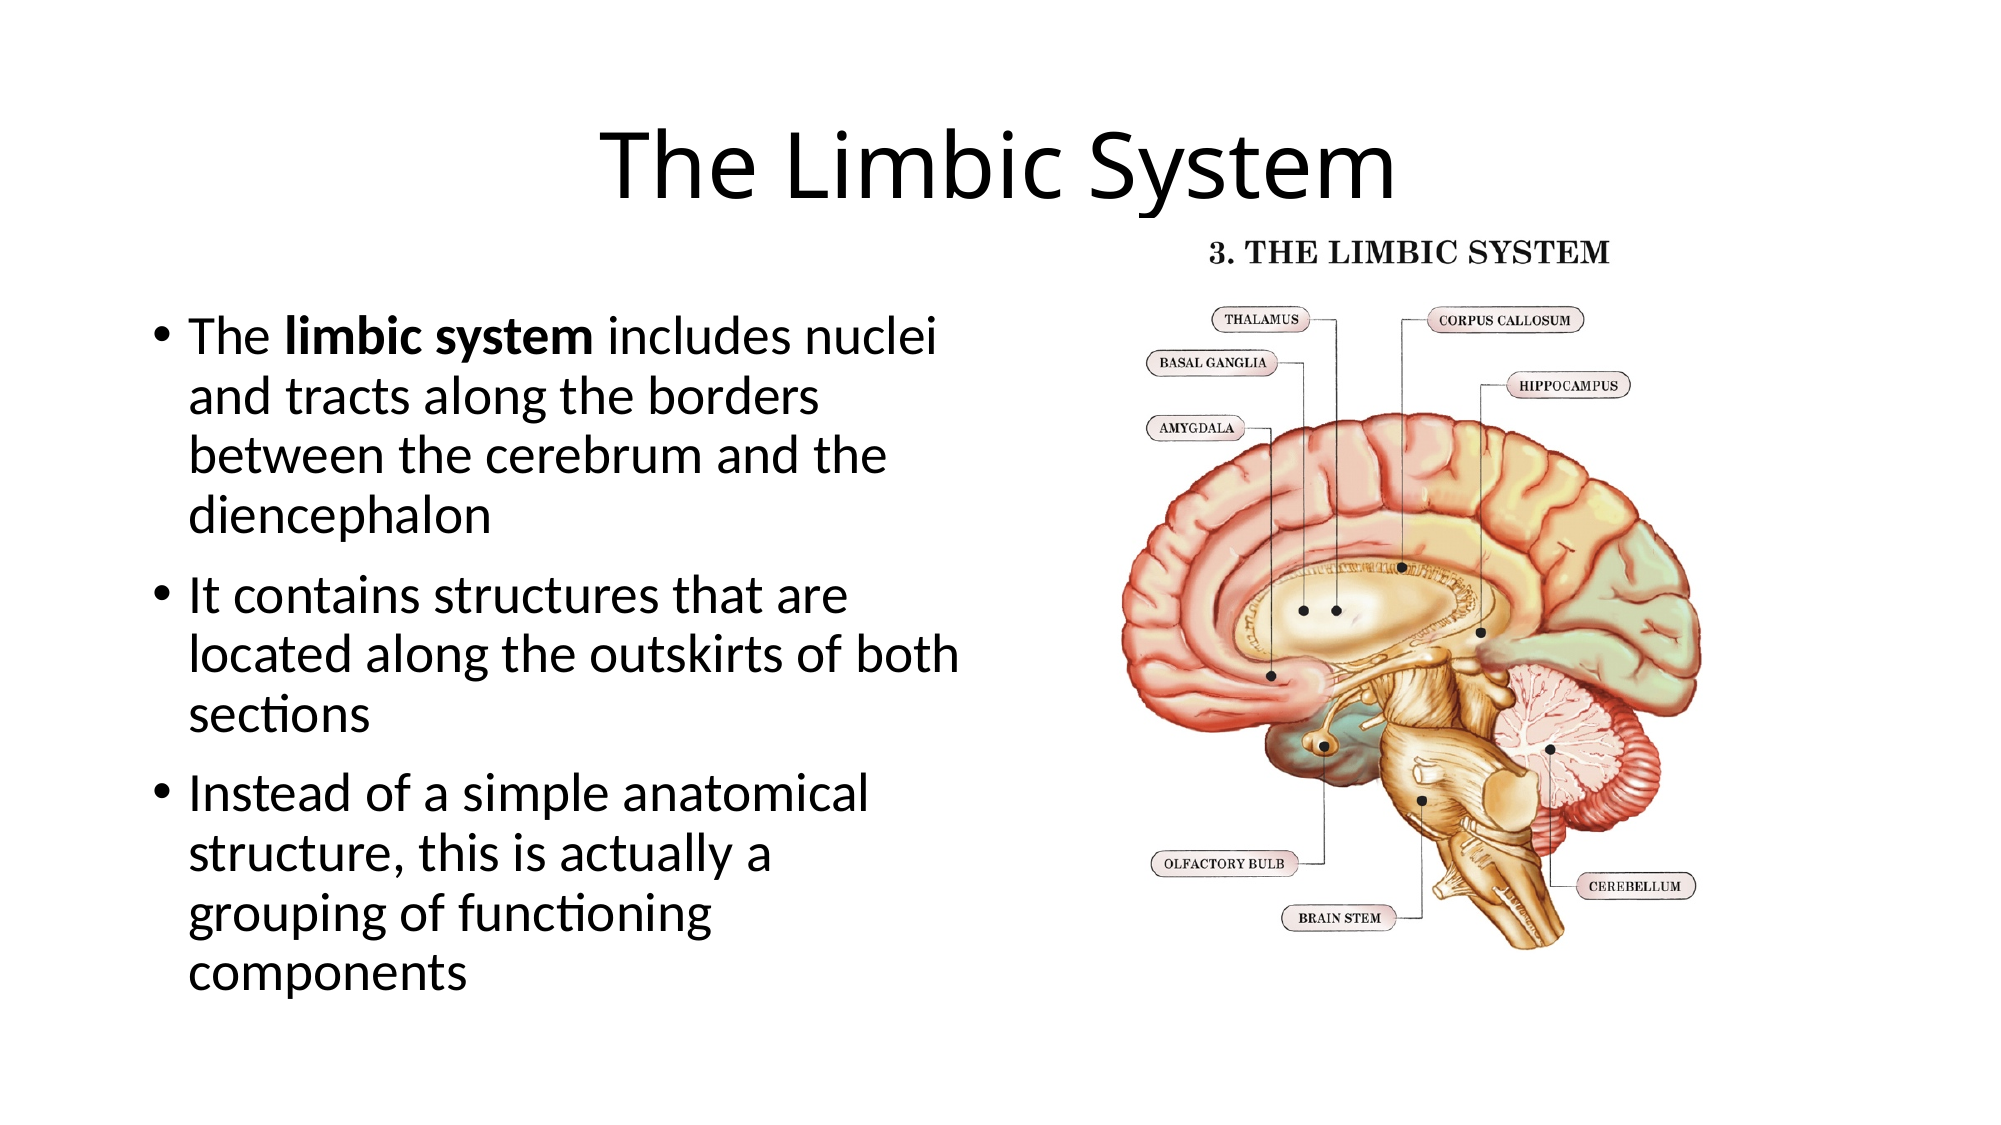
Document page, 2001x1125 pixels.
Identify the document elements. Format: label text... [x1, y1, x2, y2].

title The Limbic System [137, 59, 1863, 278]
list The limbic system includes nuclei and tracts along the borders between the cerebrum and the diencephalon It contains structures that are located along the outskirts of both sections Instead of a simple anatomical structure, this is actually a grouping of functioning components [137, 299, 988, 1014]
picture [1077, 218, 1742, 1079]
